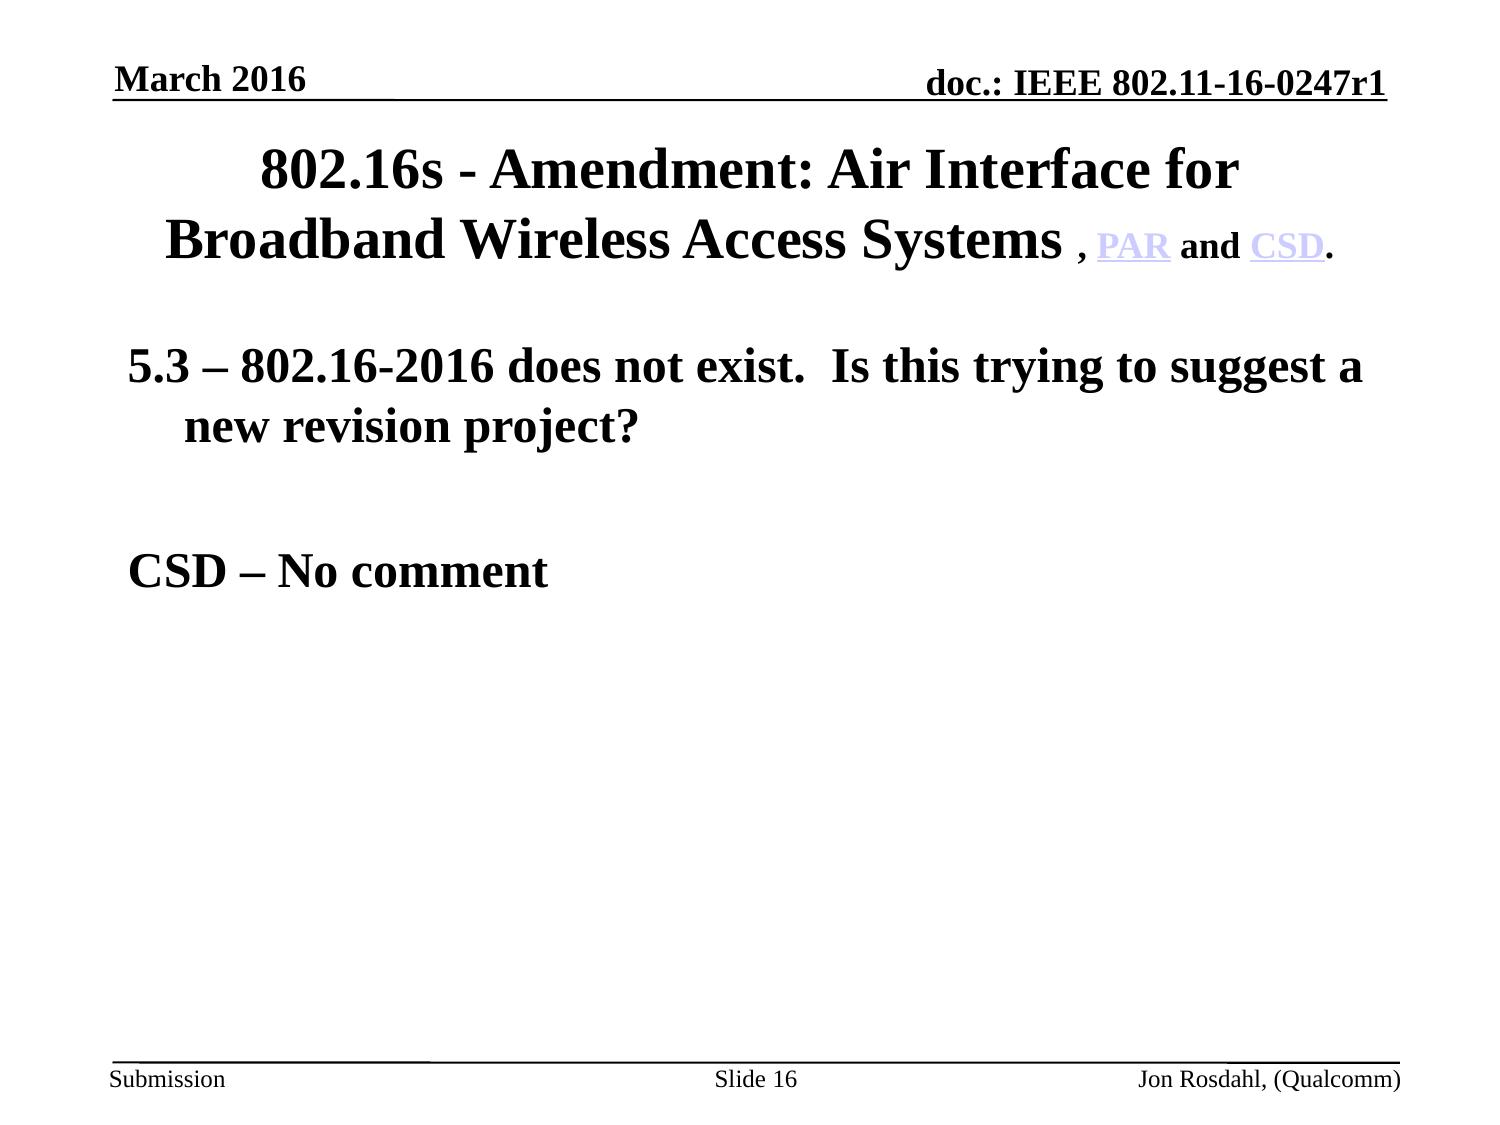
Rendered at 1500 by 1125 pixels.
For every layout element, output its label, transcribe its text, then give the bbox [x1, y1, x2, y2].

list 5.3 – 802.16-2016 does not exist. Is this trying to suggest a new revision project? CSD – No comment [112, 324, 1388, 1000]
title 802.16s - Amendment: Air Interface for Broadband Wireless Access Systems , PAR and CSD. [112, 112, 1388, 288]
slide_number Slide 16 [712, 1061, 800, 1123]
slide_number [114, 54, 423, 100]
footer Jon Rosdahl, (Qualcomm) [878, 1061, 1402, 1093]
